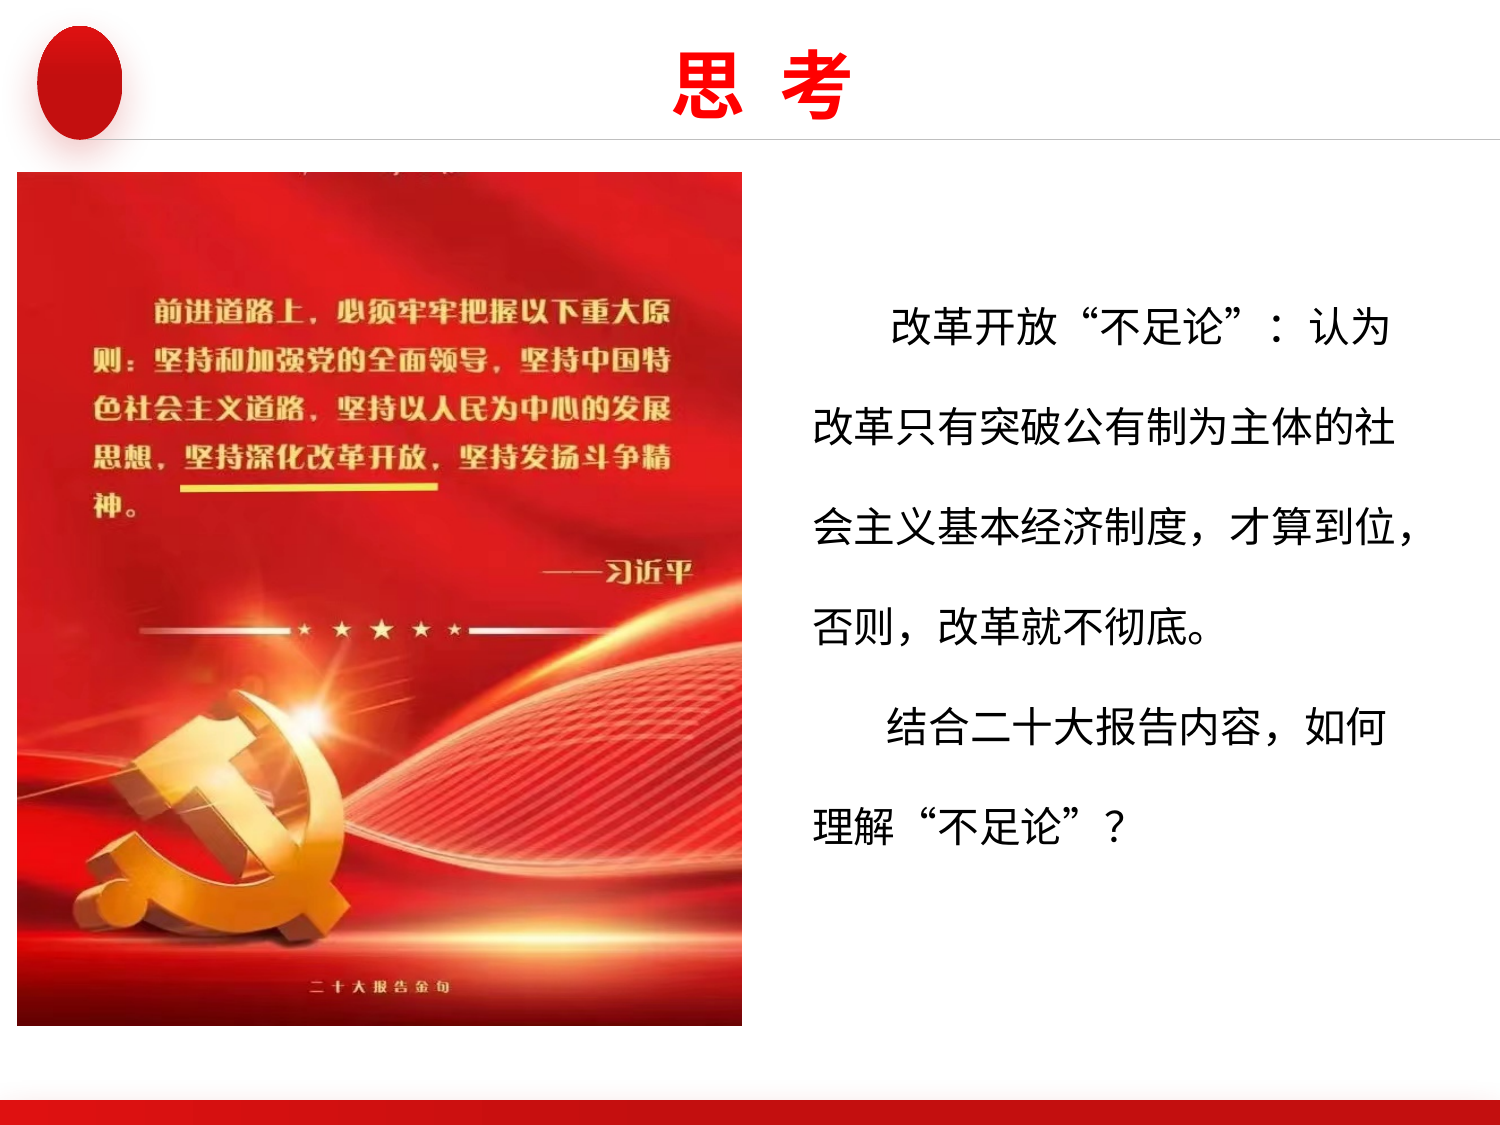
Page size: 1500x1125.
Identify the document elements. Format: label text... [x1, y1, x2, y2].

text_box 改革开放“不足论”：认为改革只有突破公有制为主体的社会主义基本经济制度，才算到位，否则，改革就不彻底。 结合二十大报告内容，如何理解“不足论”？ [797, 243, 1432, 859]
picture [17, 172, 742, 1026]
text_box 思 考 [655, 30, 886, 136]
